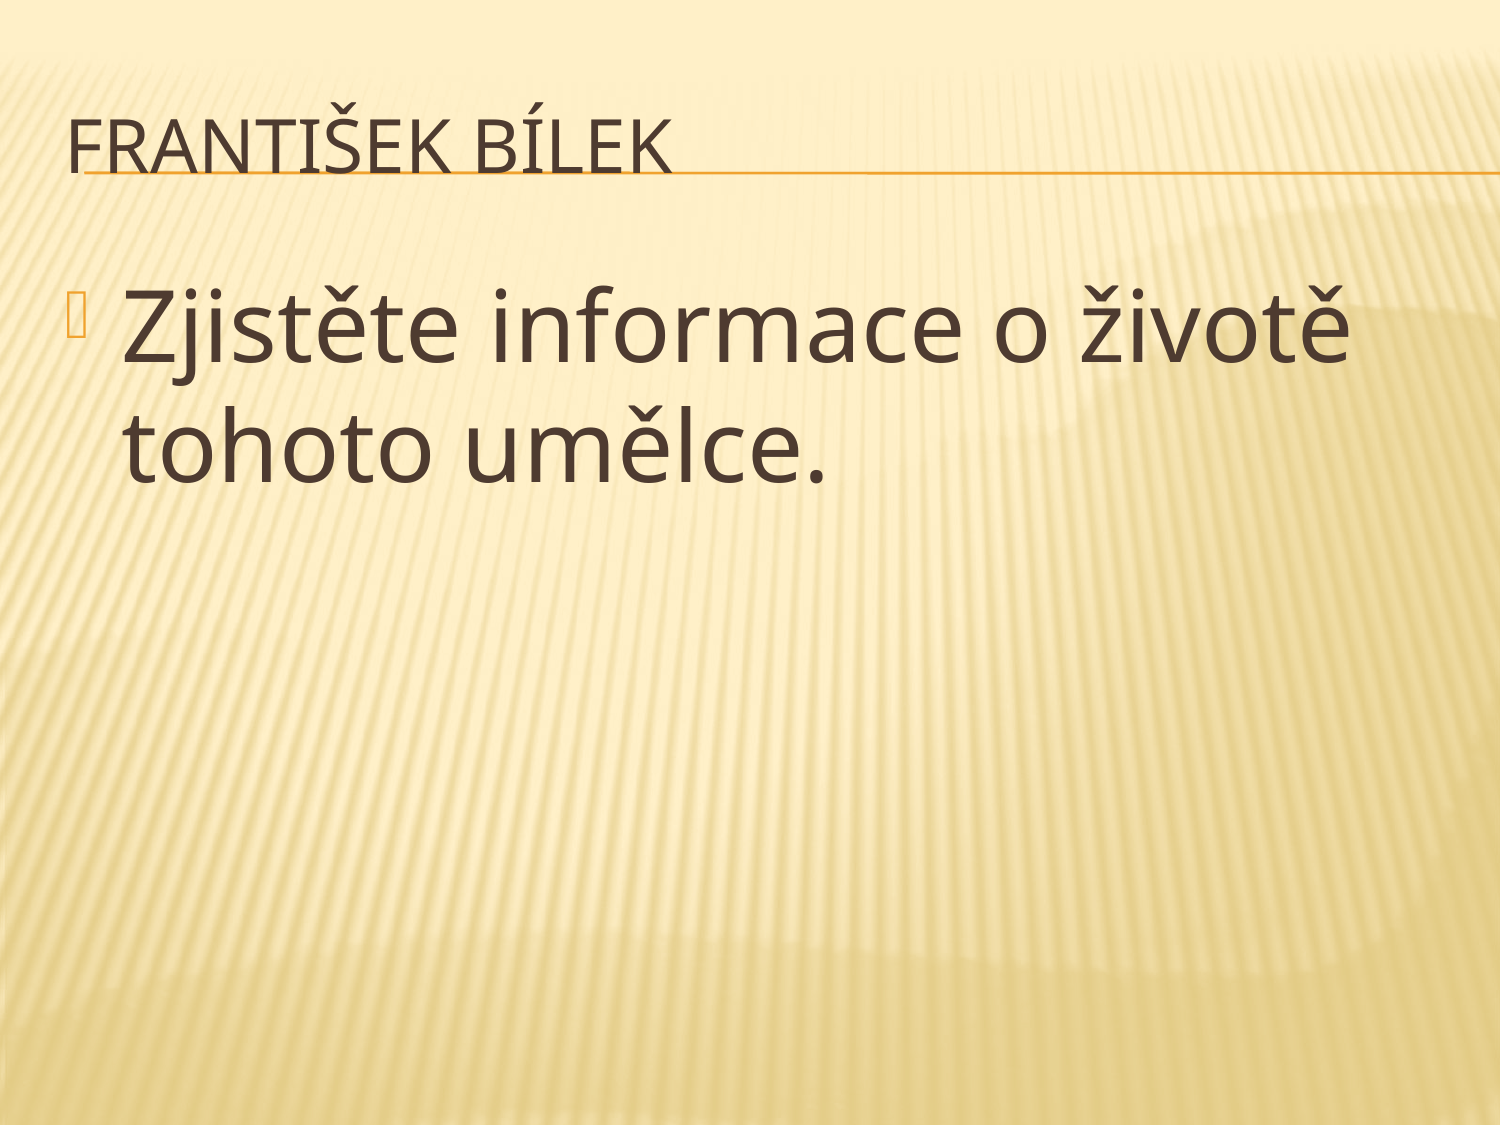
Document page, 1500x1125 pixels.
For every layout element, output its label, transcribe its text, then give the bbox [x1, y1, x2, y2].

list Zjistěte informace o životě tohoto umělce. [50, 254, 1475, 998]
title František Bílek [50, 75, 1475, 213]
